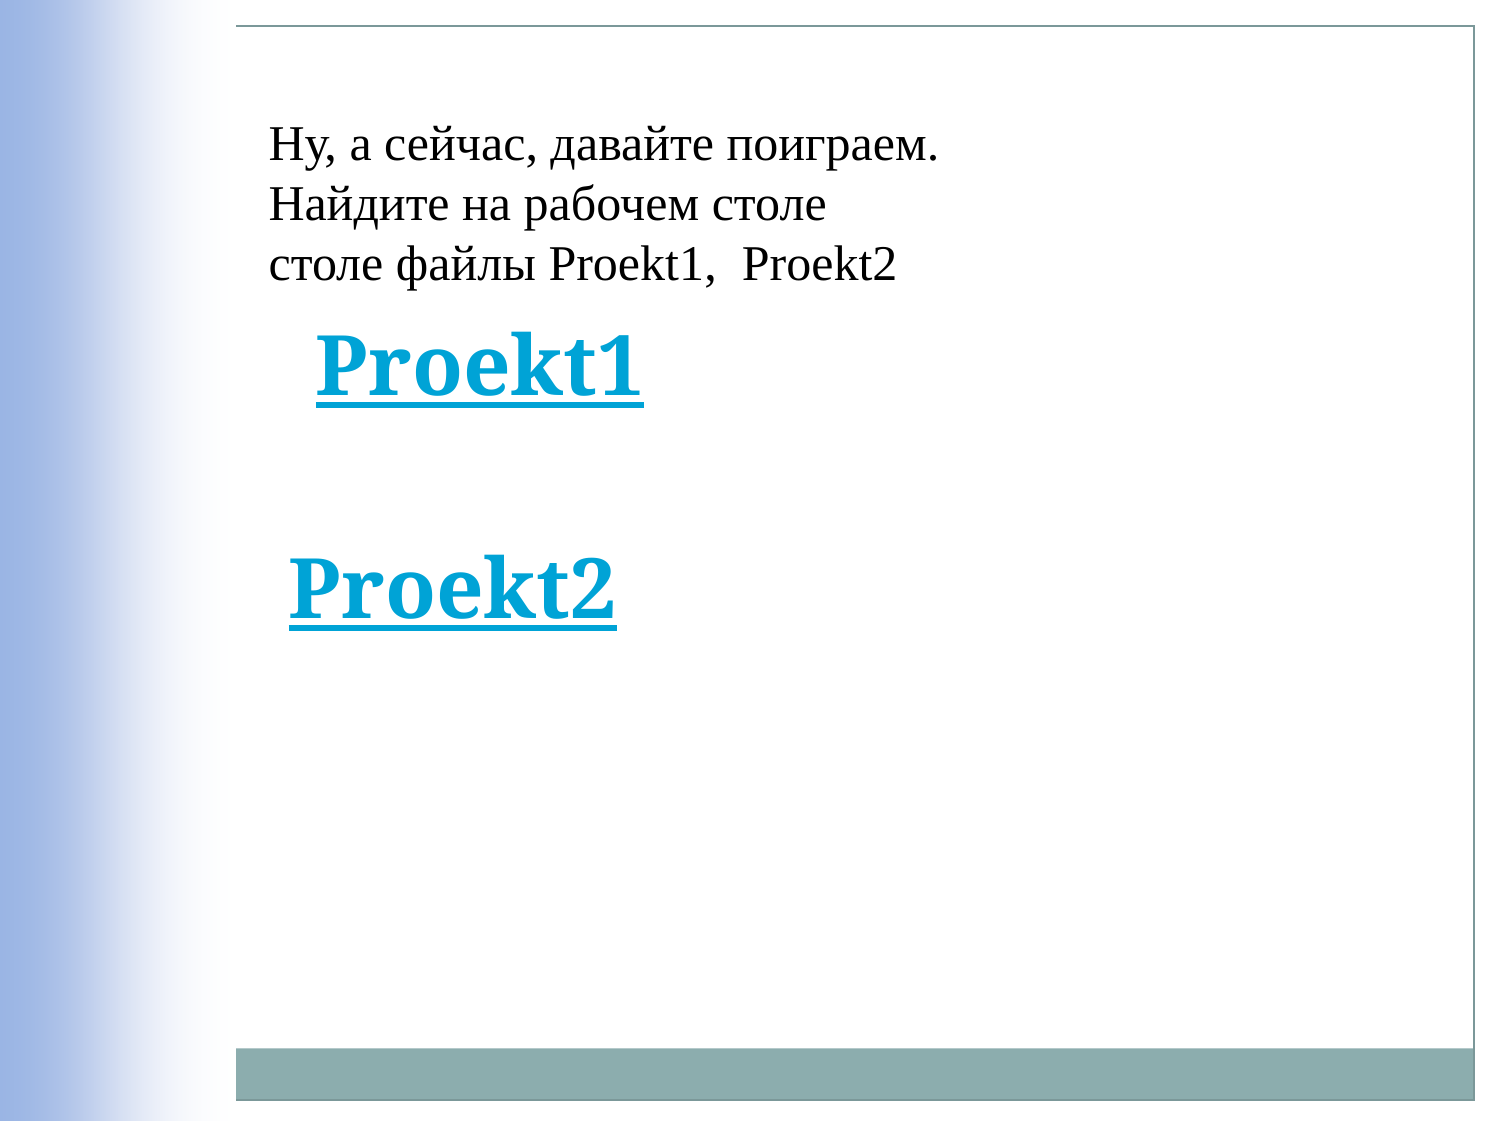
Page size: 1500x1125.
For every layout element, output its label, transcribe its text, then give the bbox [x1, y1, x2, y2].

picture [0, 0, 237, 1122]
text_box Proekt2 [273, 528, 632, 657]
text_box Proekt1 [301, 304, 668, 433]
text_box Ну, а сейчас, давайте поиграем. Найдите на рабочем столе столе файлы Proekt1, Proekt2 [253, 102, 981, 298]
